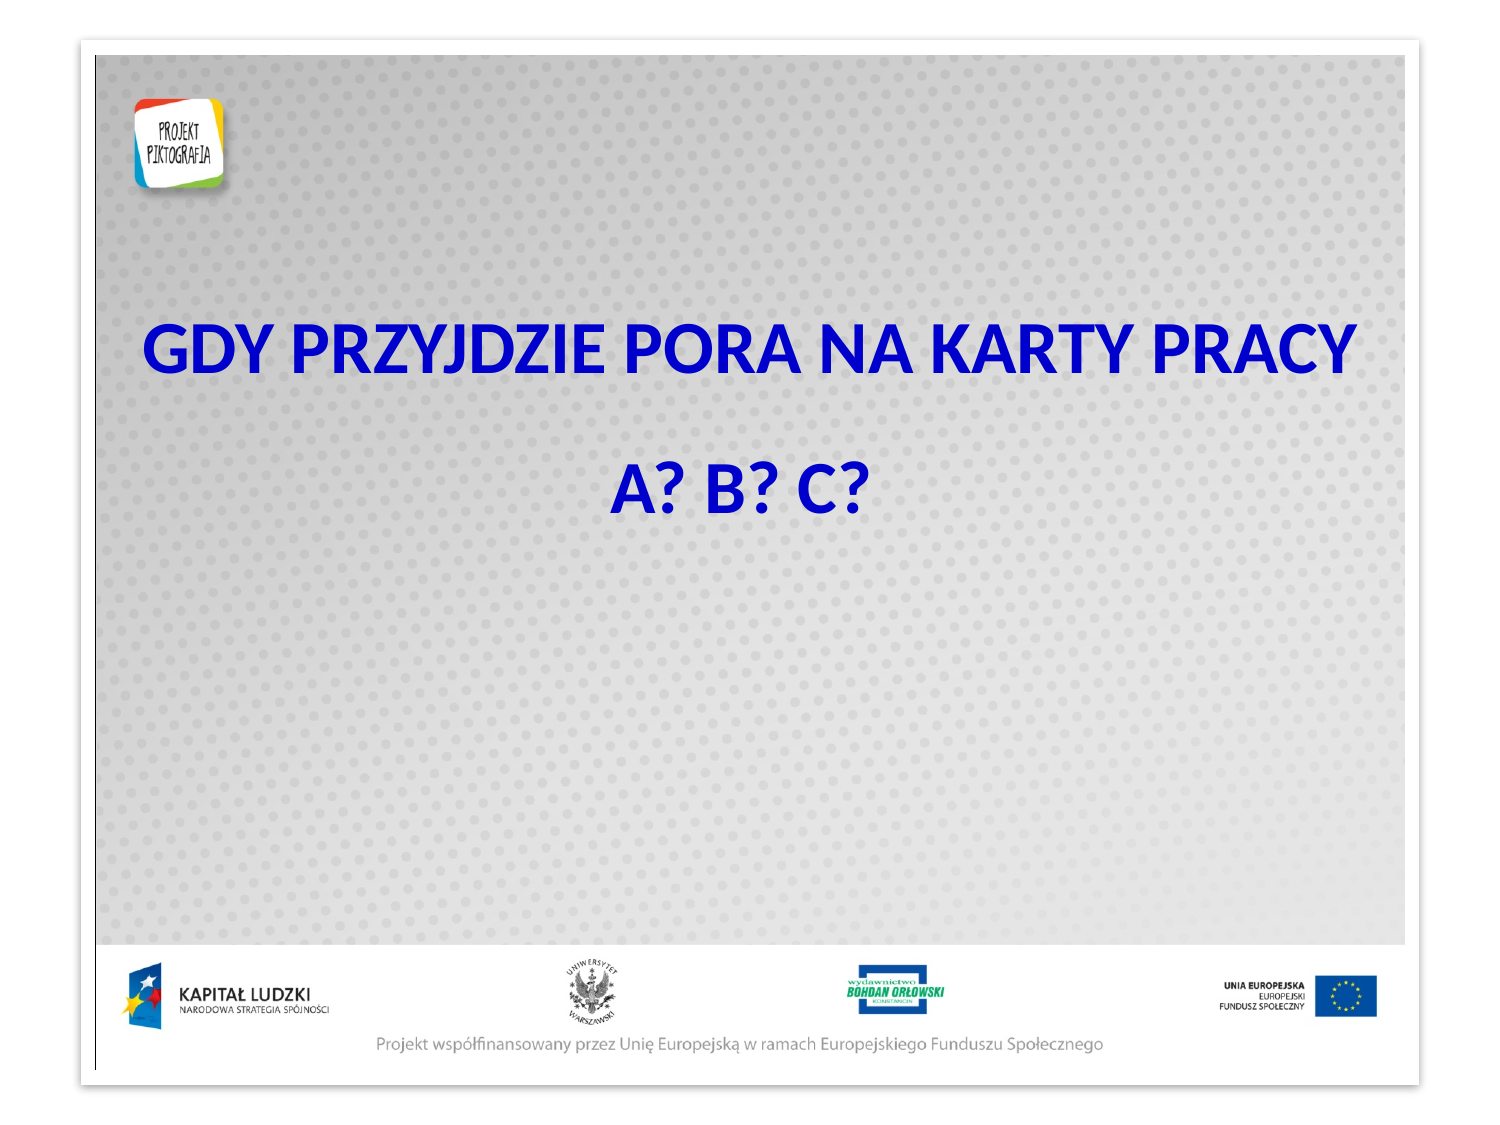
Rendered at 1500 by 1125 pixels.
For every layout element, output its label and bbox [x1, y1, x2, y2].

list [95, 54, 1405, 1071]
